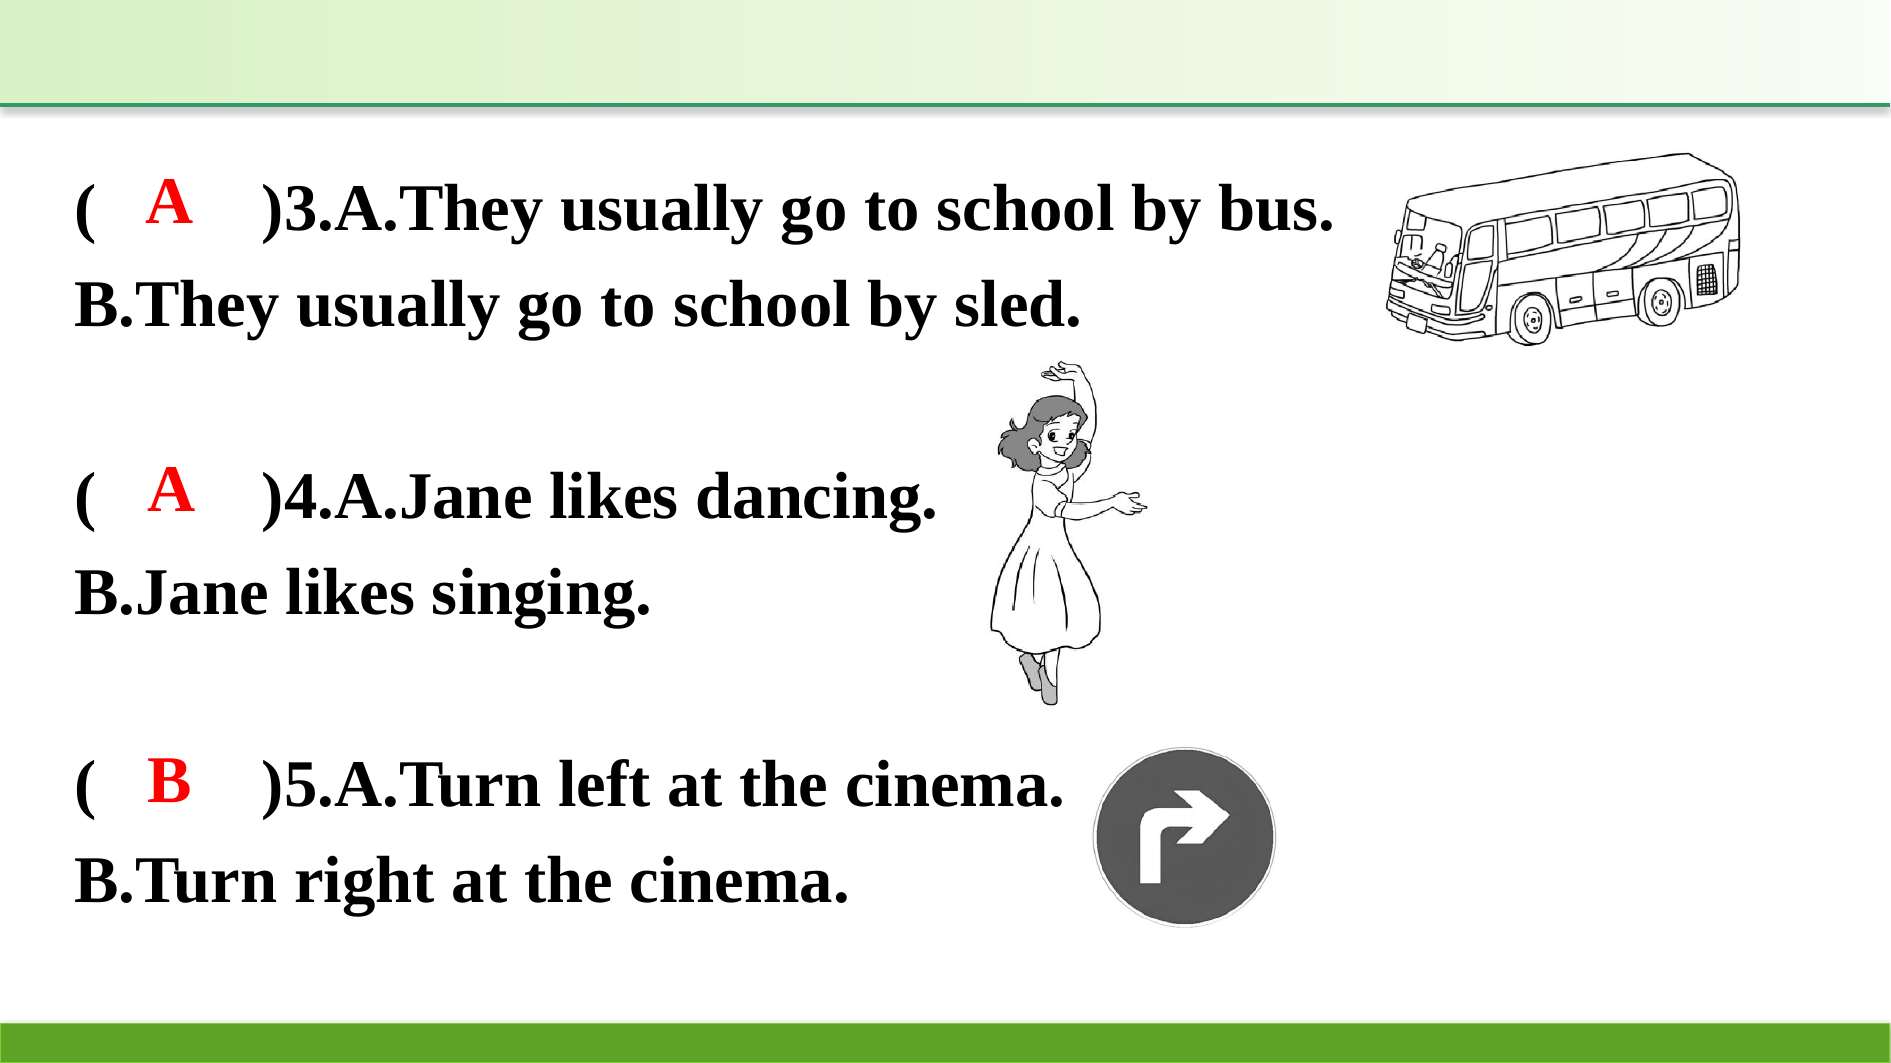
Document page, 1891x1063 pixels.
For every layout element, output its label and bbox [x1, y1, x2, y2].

picture [957, 354, 1158, 719]
text_box [59, 137, 1833, 932]
